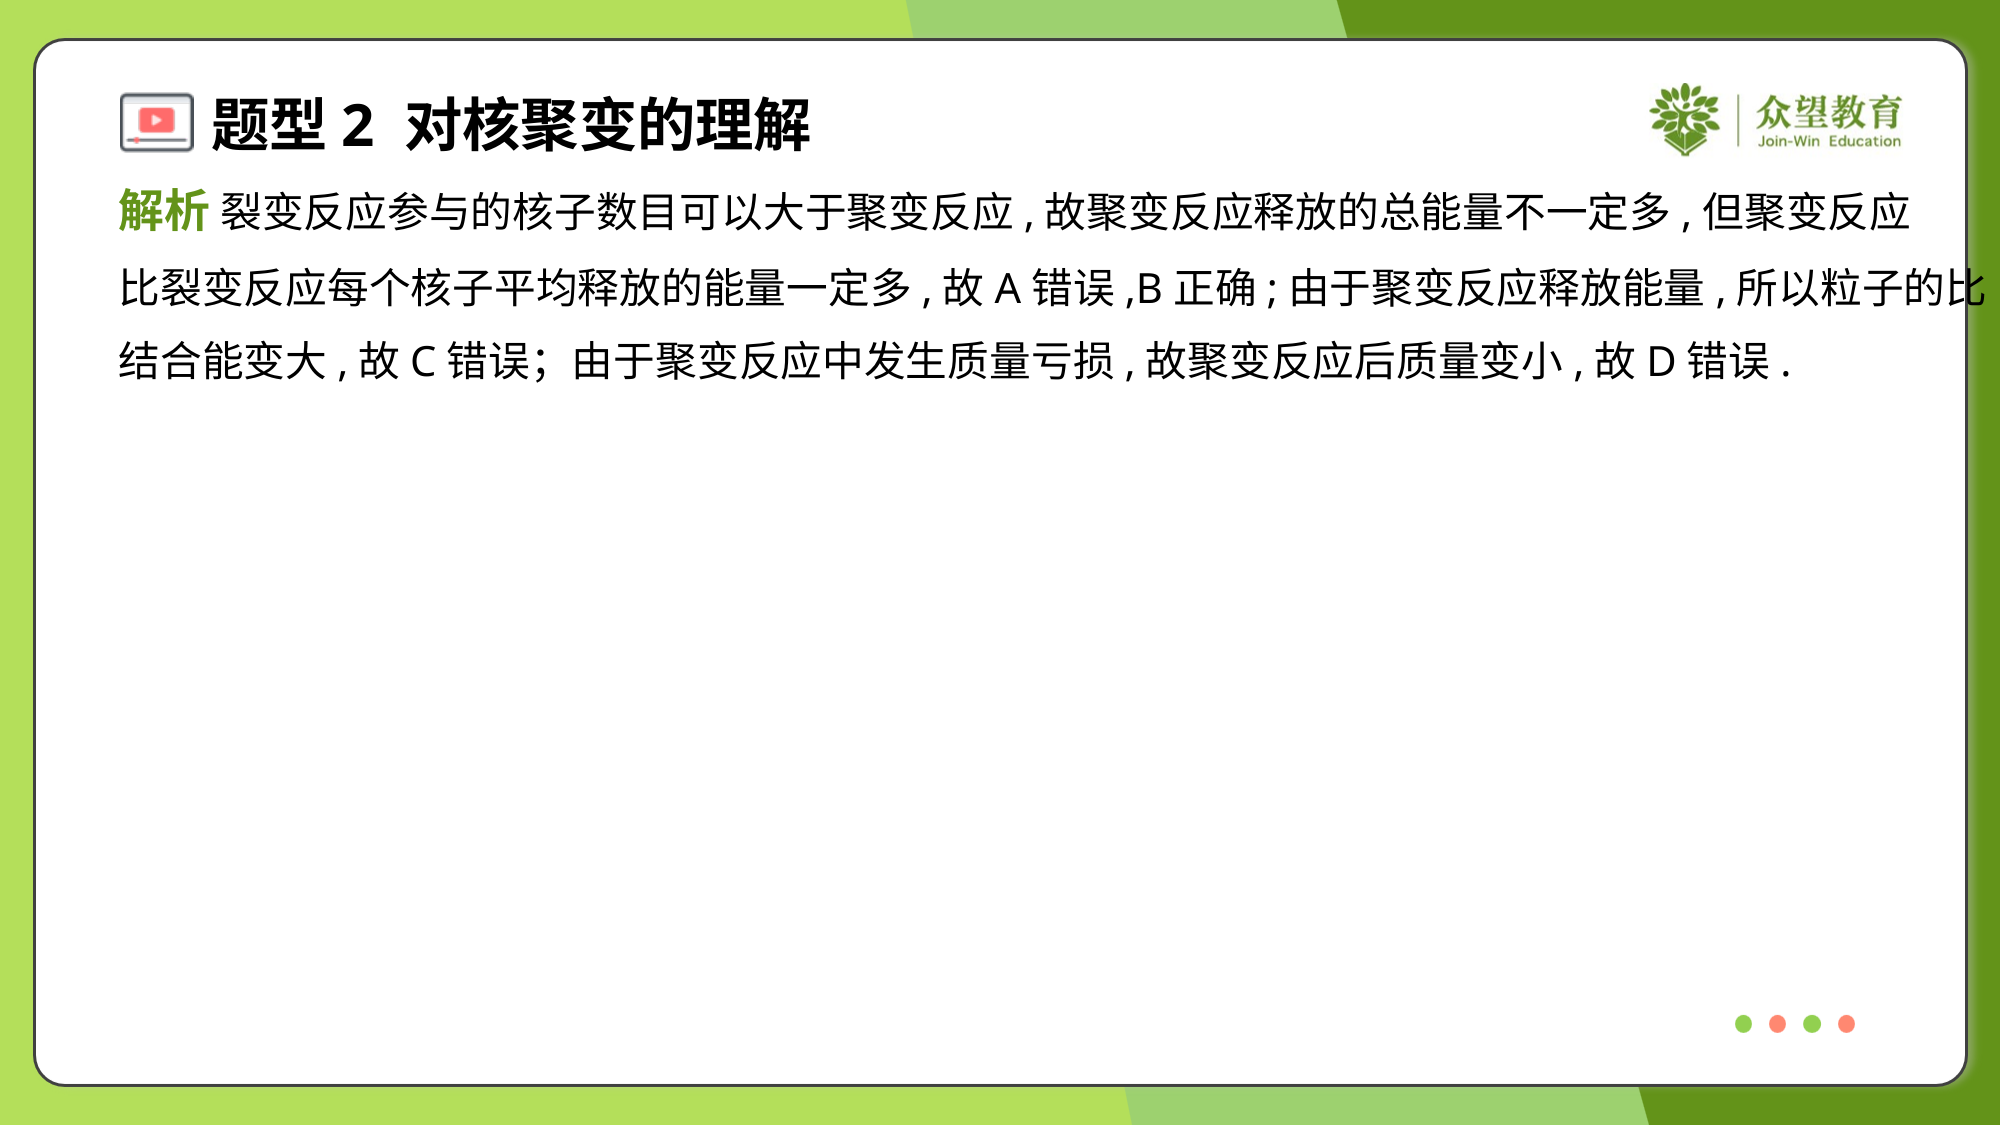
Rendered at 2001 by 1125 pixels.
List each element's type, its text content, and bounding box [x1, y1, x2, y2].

text_box 解析 裂变反应参与的核子数目可以大于聚变反应,故聚变反应释放的总能量不一定多,但聚变反应 比裂变反应每个核子平均释放的能量一定多,故A错误,B正确;由于聚变反应释放能量,所以粒子的比 结合能变大,故C错误；由于聚变反应中发生质量亏损,故聚变反应后质量变小,故D错误. [118, 159, 1883, 377]
picture [0, 0, 2000, 1125]
